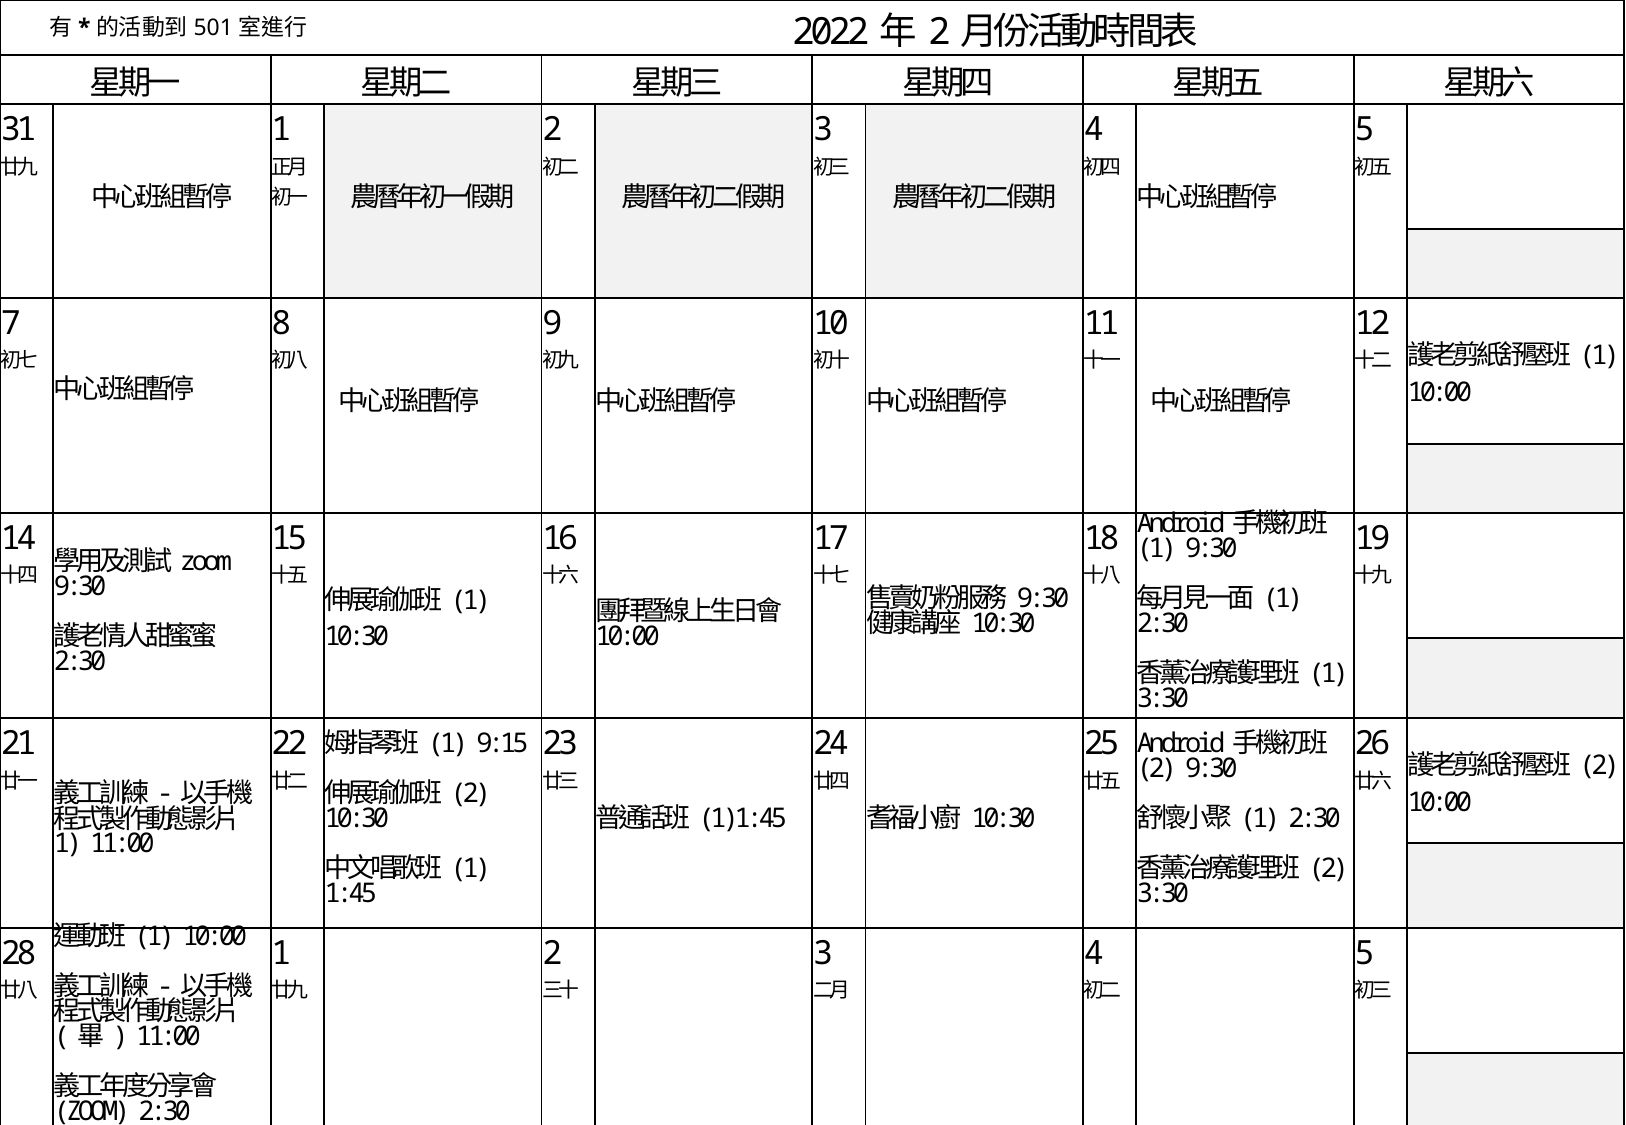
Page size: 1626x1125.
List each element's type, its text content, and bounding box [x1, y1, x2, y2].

table_cell 農曆年初一假期 [325, 105, 541, 297]
table_cell 25 廿五 [1084, 719, 1135, 927]
table_cell [1408, 105, 1623, 228]
table_cell 19 十九 [1355, 514, 1406, 717]
table_cell 16 十六 [542, 514, 594, 717]
table_cell 售賣奶粉服務 9:30 健康講座 10:30 [866, 514, 1082, 717]
table_cell 護老剪紙舒壓班(1) 10:00 [1408, 299, 1623, 443]
table_cell 中心班組暫停 [596, 299, 811, 512]
table_cell [325, 929, 541, 1125]
table_cell [1408, 514, 1623, 637]
table_cell 中心班組暫停 [325, 299, 541, 512]
table_cell 11 十一 [1084, 299, 1135, 512]
table_cell Android手機初班 (1) 9:30 每月見一面(1) 2:30 香薰治療護理班(1) 3:30 [1137, 514, 1353, 717]
table_cell 星期四 [813, 56, 1082, 103]
table_cell 護老剪紙舒壓班(2) 10:00 [1408, 719, 1623, 842]
table_cell [1408, 929, 1623, 1052]
table_cell 4 初二 [1084, 929, 1135, 1125]
table_cell 2 初二 [542, 105, 594, 297]
table_cell 中心班組暫停 [1137, 105, 1353, 297]
table_cell 星期一 [1, 56, 270, 103]
table_cell 21 廿一 [1, 719, 52, 927]
table_cell 學用及測試zoom 9:30 護老情人甜蜜蜜 2:30 [54, 514, 270, 717]
table_cell 28 廿八 [1, 929, 52, 1125]
table_cell [866, 929, 1082, 1125]
table_cell 姆指琴班(1) 9:15 伸展瑜伽班(2) 10:30 中文唱歌班(1) 1:45 [325, 719, 541, 927]
table_cell 14 十四 [1, 514, 52, 717]
table_cell 普通話班(1)1:45 [596, 719, 811, 927]
table_cell 伸展瑜伽班(1) 10:30 [325, 514, 541, 717]
table_cell 3 初三 [813, 105, 865, 297]
table_cell 15 十五 [272, 514, 323, 717]
table_cell [596, 929, 811, 1125]
table_header 2022年2月份活動時間表 [1, 1, 1623, 54]
table_cell 23 廿三 [542, 719, 594, 927]
table_cell 24 廿四 [813, 719, 865, 927]
table_cell 22 廿二 [272, 719, 323, 927]
table_cell 18 十八 [1084, 514, 1135, 717]
table_cell 星期五 [1084, 56, 1353, 103]
table_cell [1408, 445, 1623, 512]
table_cell 星期二 [272, 56, 541, 103]
text_box 有*的活動到501室進行 [34, 4, 323, 48]
table_cell 中心班組暫停 [54, 299, 270, 512]
table_cell 9 初九 [542, 299, 594, 512]
table_cell 3 二月 [813, 929, 865, 1125]
table_cell 7 初七 [1, 299, 52, 512]
table_cell 農曆年初二假期 [596, 105, 811, 297]
table_cell [1408, 230, 1623, 297]
table_cell 5 初三 [1355, 929, 1406, 1125]
table_cell 10 初十 [813, 299, 865, 512]
table_cell 1 正月 初一 [272, 105, 323, 297]
table_cell [1408, 844, 1623, 927]
table_cell 耆福小廚 10:30 [866, 719, 1082, 927]
table_cell 中心班組暫停 [866, 299, 1082, 512]
table_cell 中心班組暫停 [1137, 299, 1353, 512]
table_cell Android手機初班 (2) 9:30 舒懷小聚(1) 2:30 香薰治療護理班(2) 3:30 [1137, 719, 1353, 927]
table_cell 17 十七 [813, 514, 865, 717]
table_cell 4 初四 [1084, 105, 1135, 297]
table_cell 運動班(1) 10:00 義工訓練-以手機程式製作動態影片(畢) 11:00 義工年度分享會 (ZOOM) 2:30 [54, 929, 270, 1125]
table_cell 中心班組暫停 [54, 105, 270, 297]
table_cell 2 三十 [542, 929, 594, 1125]
table_cell 31 廿九 [1, 105, 52, 297]
table_cell 星期三 [542, 56, 811, 103]
table_cell 農曆年初二假期 [866, 105, 1082, 297]
table_cell [1408, 1054, 1623, 1125]
table_cell 12 十二 [1355, 299, 1406, 512]
table_cell 義工訓練-以手機程式製作動態影片1) 11:00 [54, 719, 270, 927]
table_cell [1137, 929, 1353, 1125]
table_cell 1 廿九 [272, 929, 323, 1125]
table_cell 星期六 [1355, 56, 1623, 103]
table_cell 團拜暨線上生日會 10:00 [596, 514, 811, 717]
table_cell 26 廿六 [1355, 719, 1406, 927]
table_cell [1408, 639, 1623, 717]
table_cell 8 初八 [272, 299, 323, 512]
table_cell 5 初五 [1355, 105, 1406, 297]
